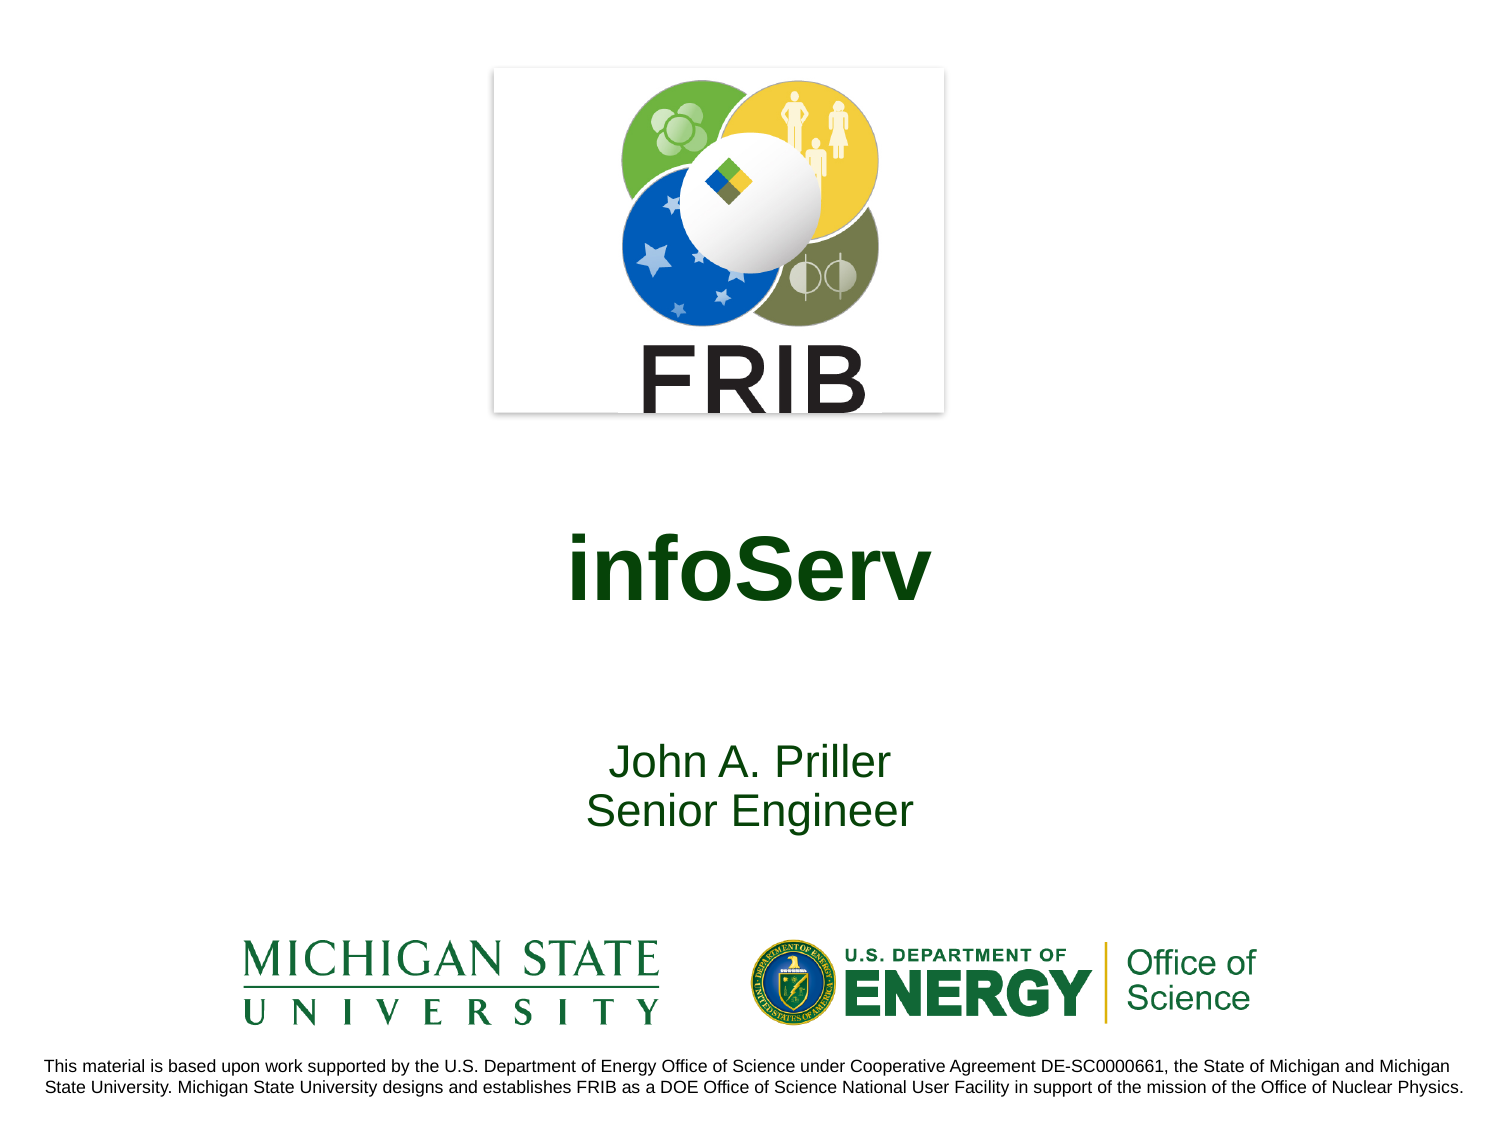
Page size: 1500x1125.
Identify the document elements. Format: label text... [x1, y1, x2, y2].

picture [706, 1082, 714, 1092]
picture [676, 1082, 684, 1092]
picture [11, 625, 1489, 1092]
picture [1334, 1084, 1339, 1092]
picture [1263, 1082, 1271, 1092]
subtitle John A. Priller Senior Engineer [249, 737, 1251, 856]
picture [663, 1082, 670, 1092]
picture [11, 0, 1489, 518]
title infoServ [11, 518, 1489, 625]
picture [845, 1084, 850, 1092]
